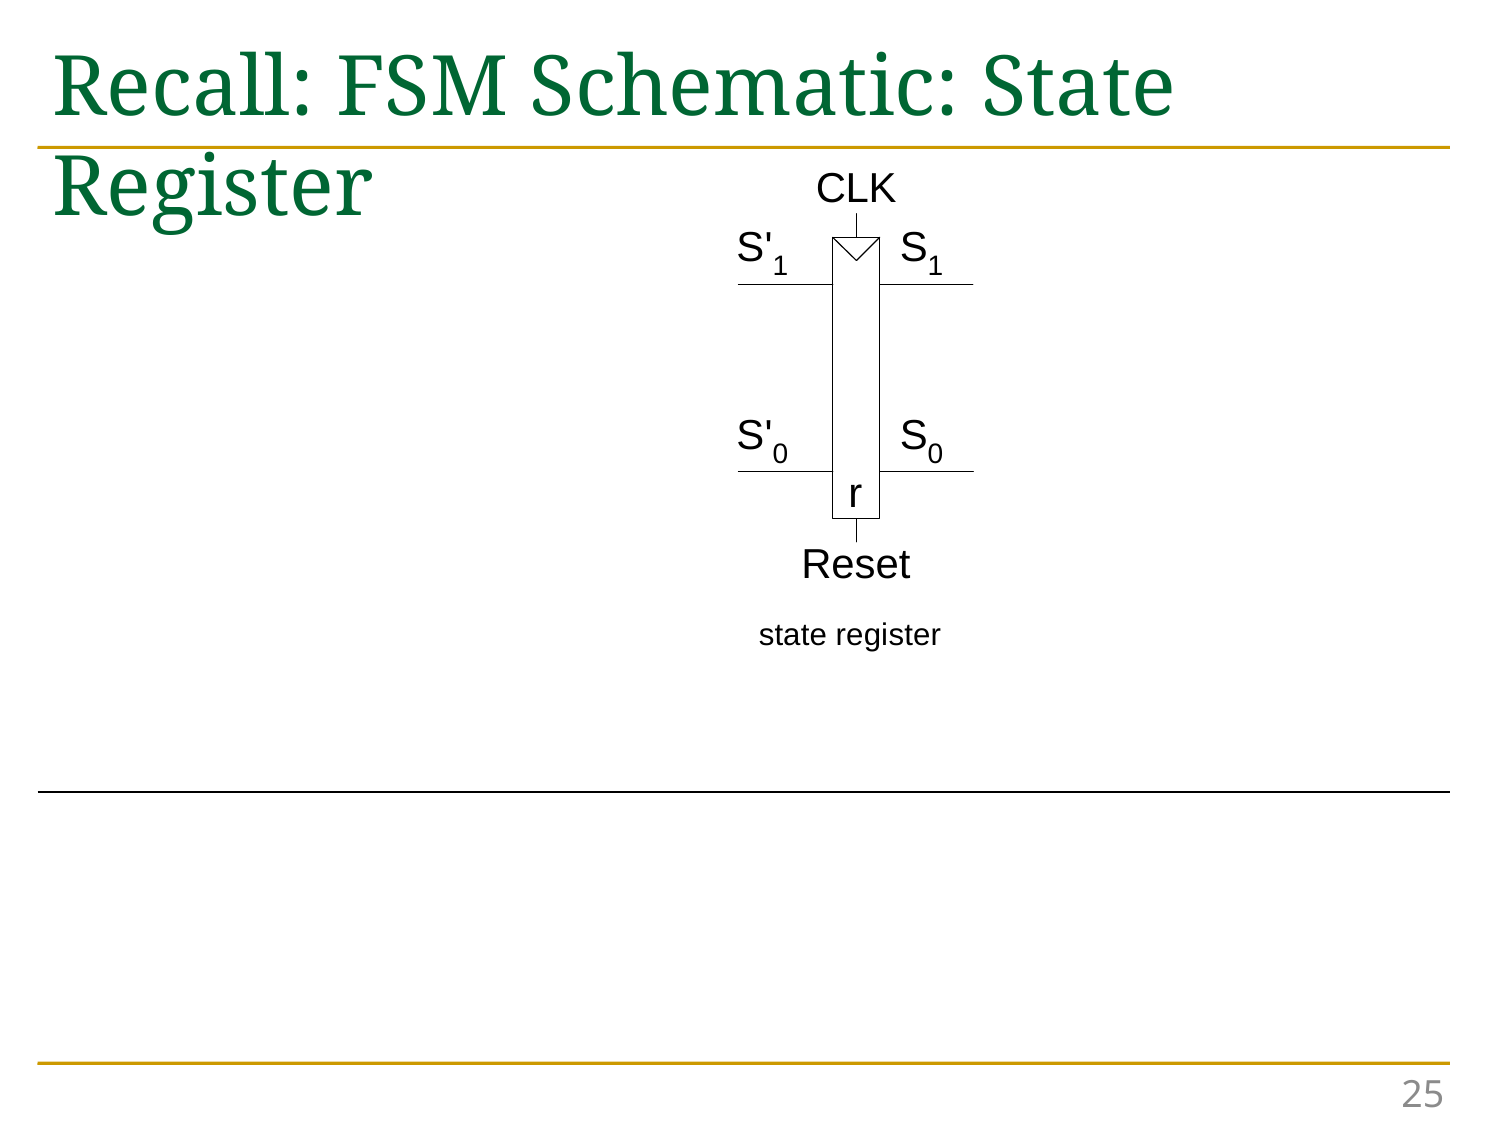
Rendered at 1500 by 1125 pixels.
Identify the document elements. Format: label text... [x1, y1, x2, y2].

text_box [709, 137, 1026, 688]
slide_number 25 [1121, 1066, 1460, 1125]
title Recall: FSM Schematic: State Register [37, 24, 1450, 200]
